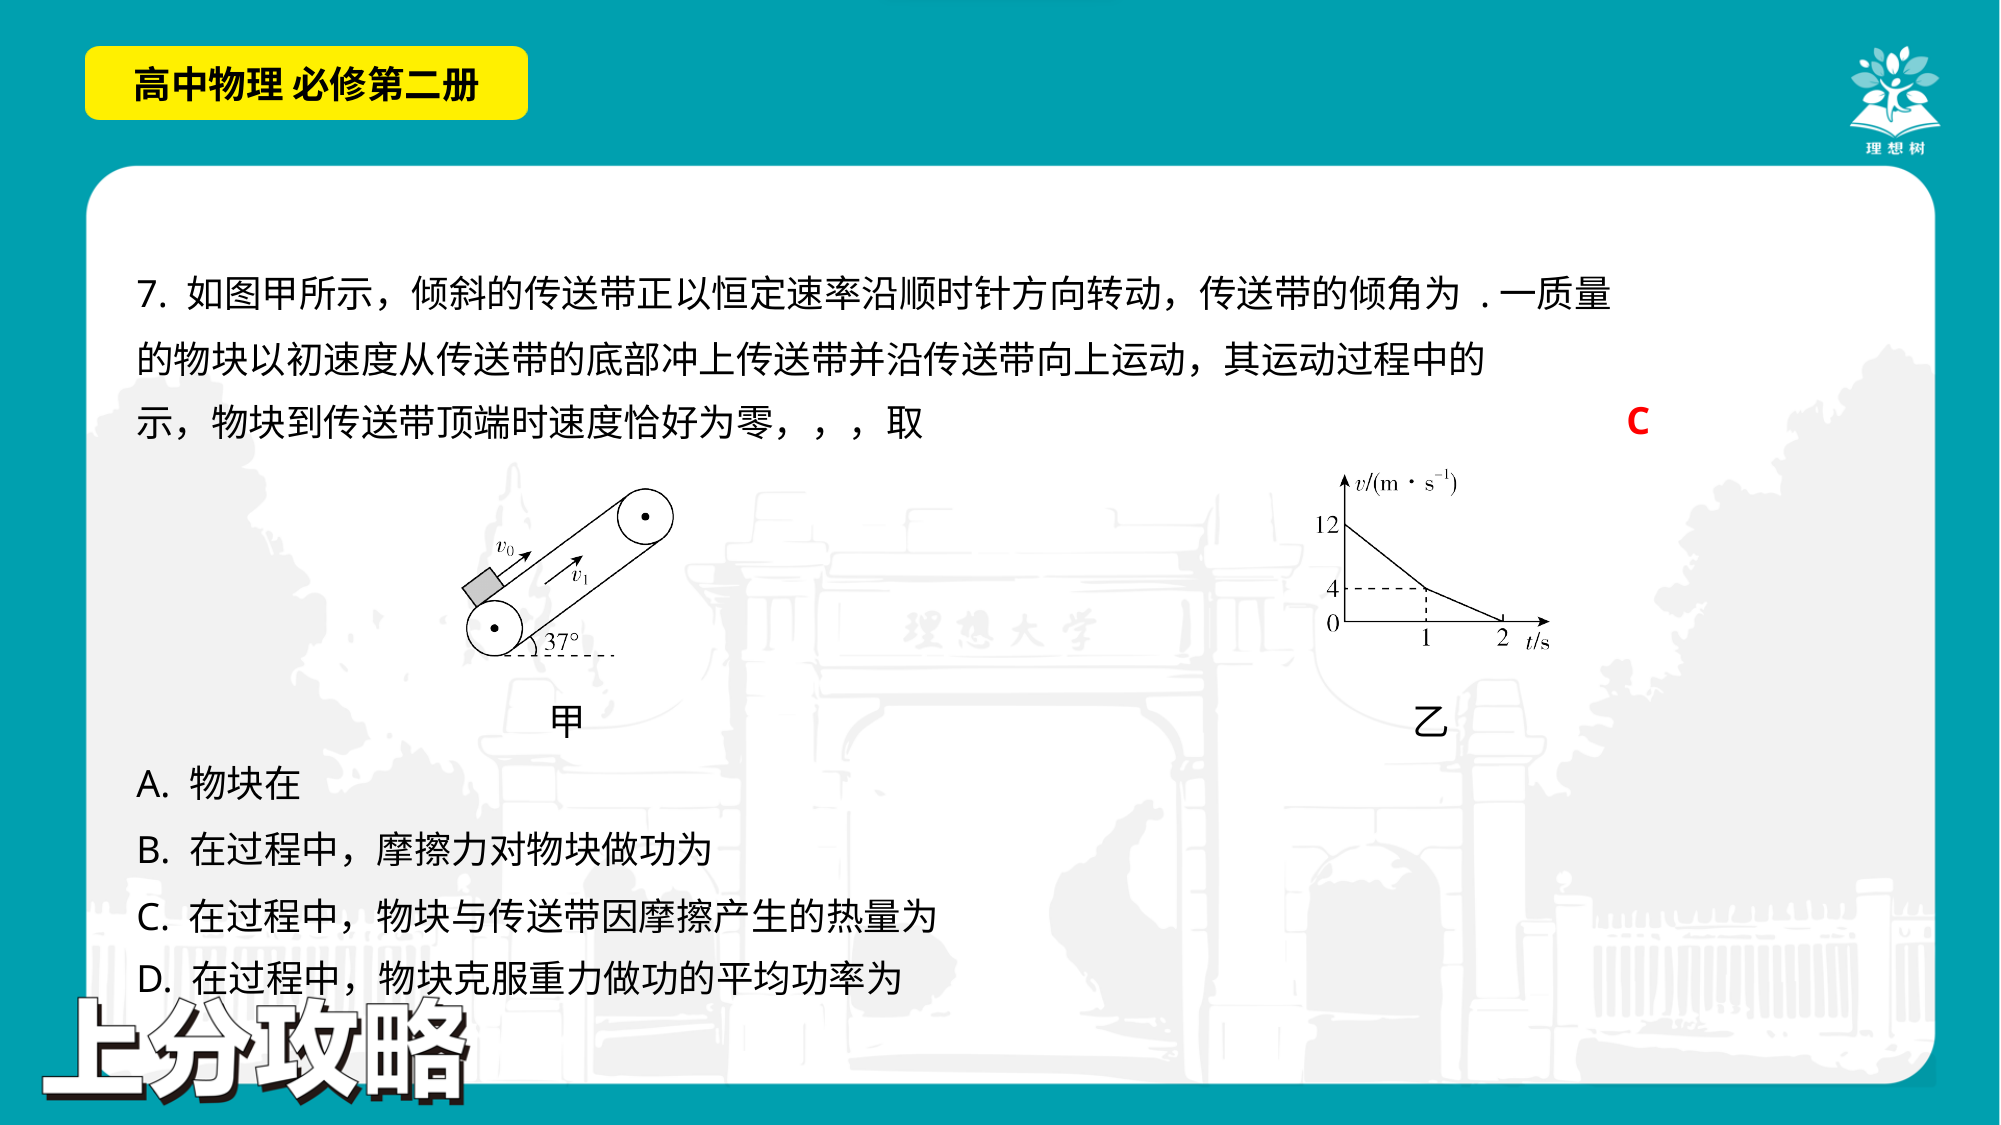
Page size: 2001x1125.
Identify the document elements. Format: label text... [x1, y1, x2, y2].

text_box 甲 [544, 678, 591, 737]
text_box C [1611, 379, 1666, 436]
picture [0, 0, 2000, 1125]
text_box 乙 [1408, 678, 1455, 737]
